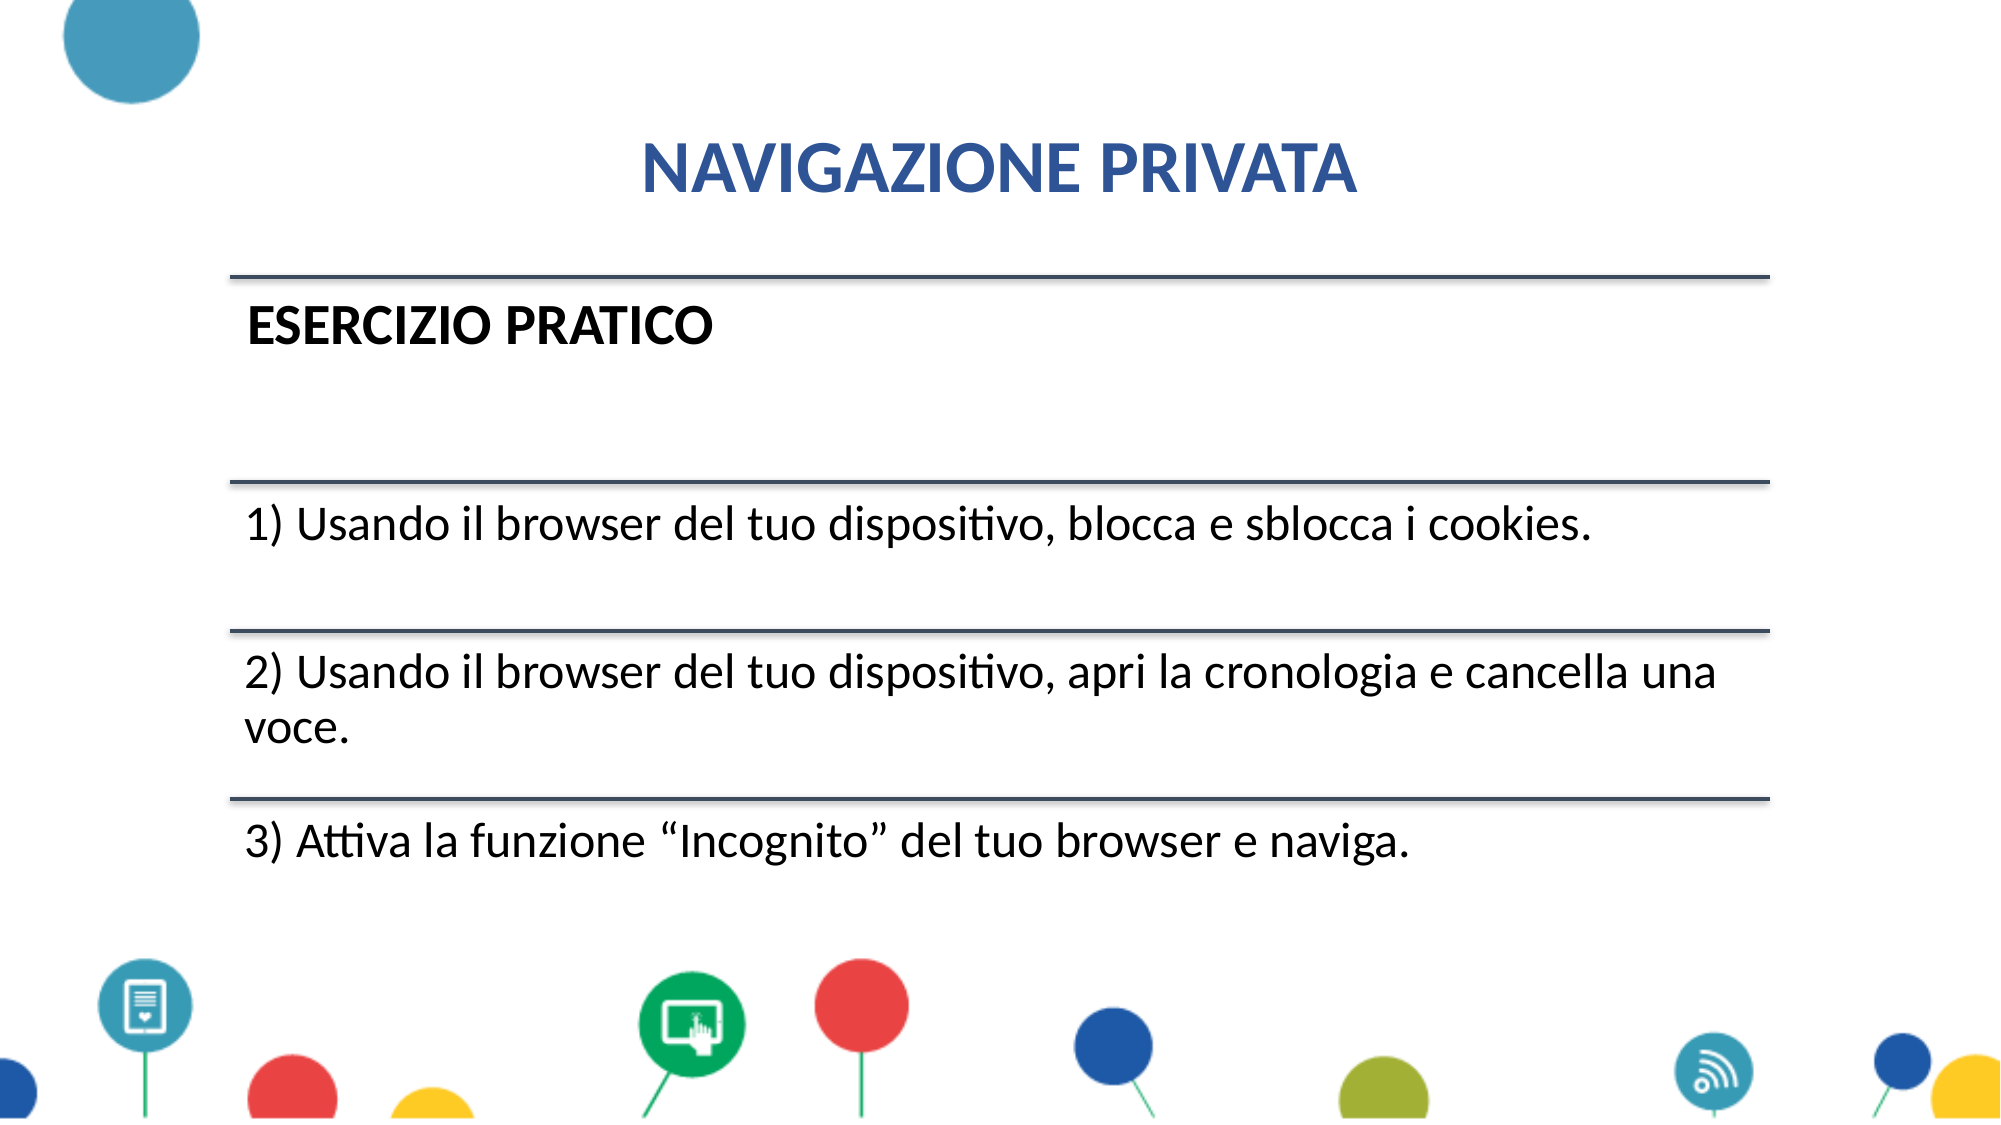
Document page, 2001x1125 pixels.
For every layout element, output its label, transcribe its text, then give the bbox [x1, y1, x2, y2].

text_box [0, 0, 2000, 1125]
title Navigazione privata [137, 59, 1863, 278]
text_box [229, 276, 1771, 964]
